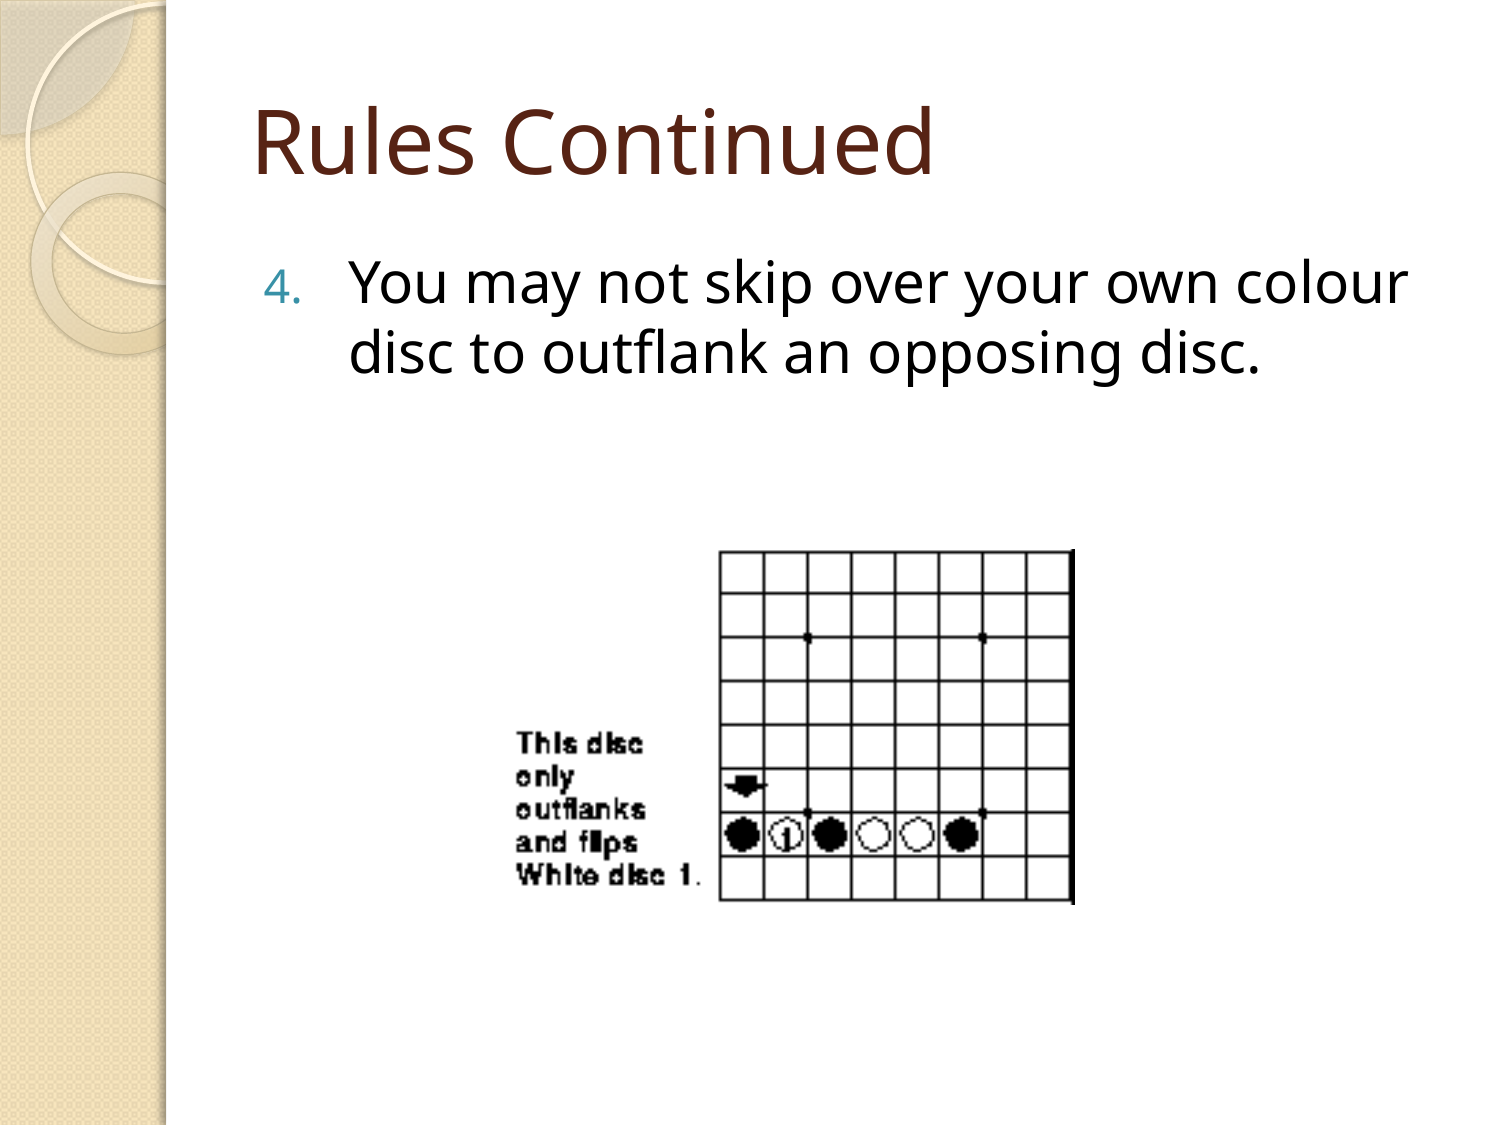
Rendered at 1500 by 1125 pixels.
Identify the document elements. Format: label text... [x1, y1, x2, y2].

title Rules Continued [235, 45, 1466, 233]
list You may not skip over your own colour disc to outflank an opposing disc. [235, 237, 1466, 1025]
picture [512, 549, 1076, 906]
